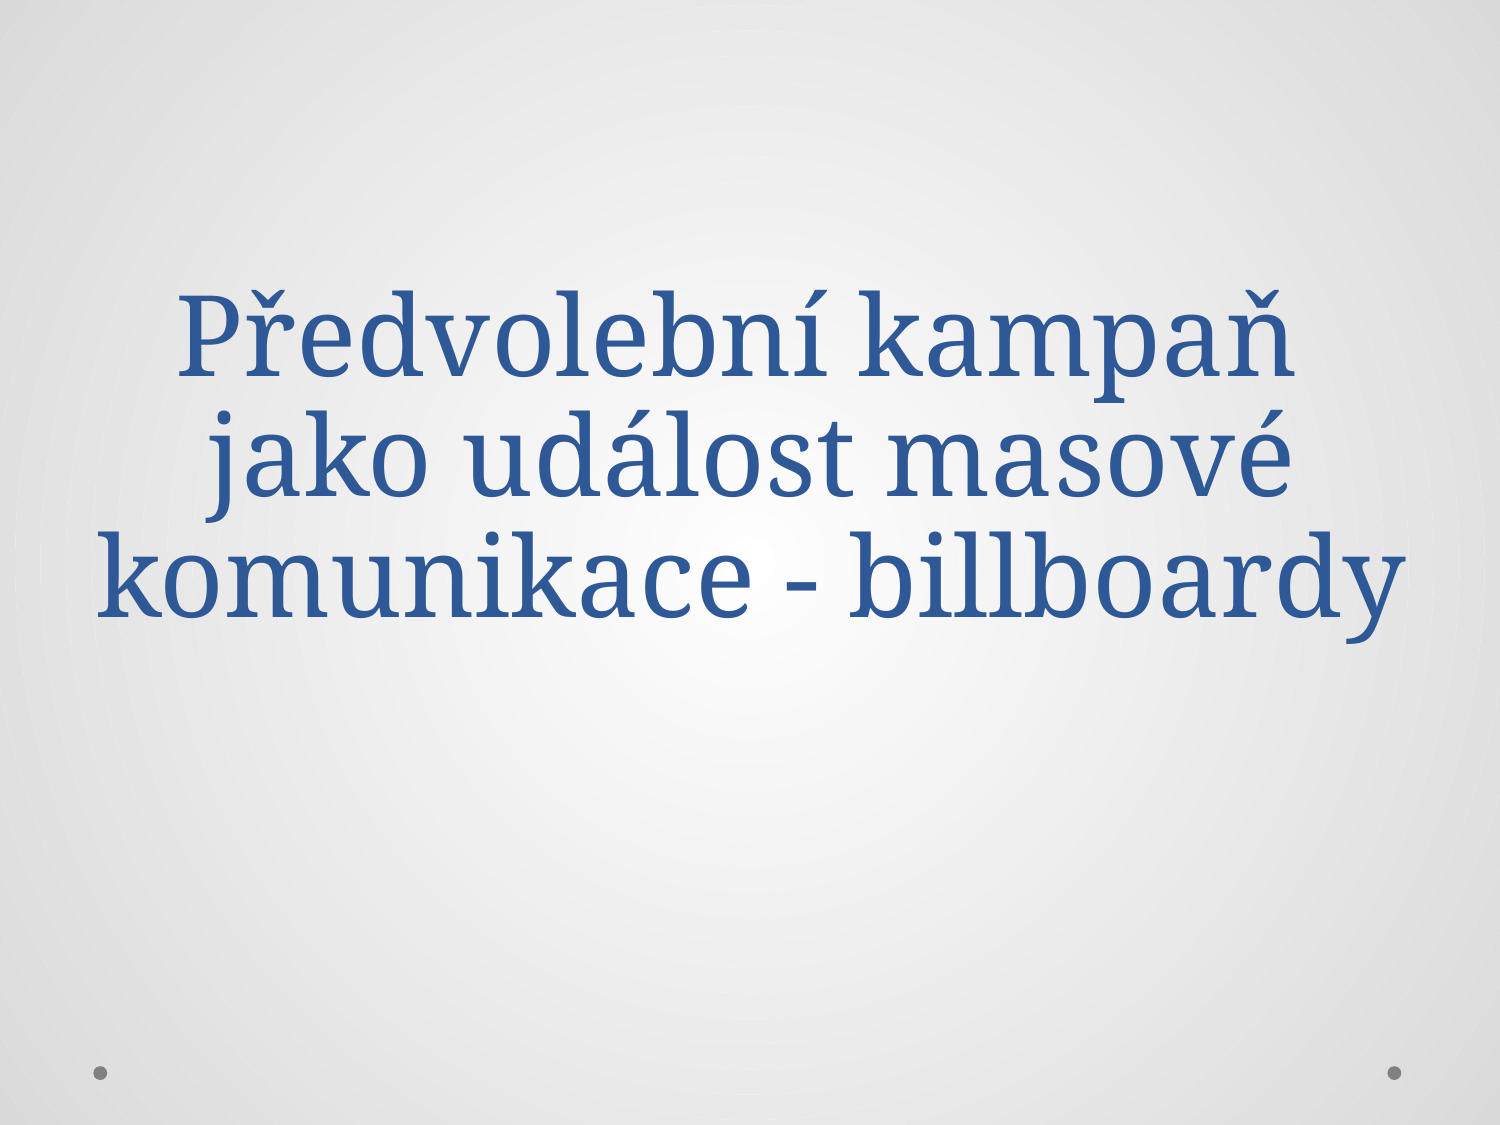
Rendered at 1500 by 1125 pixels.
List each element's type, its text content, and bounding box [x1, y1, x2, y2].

title Předvolební kampaň jako událost masové komunikace - billboardy [76, 385, 1427, 648]
